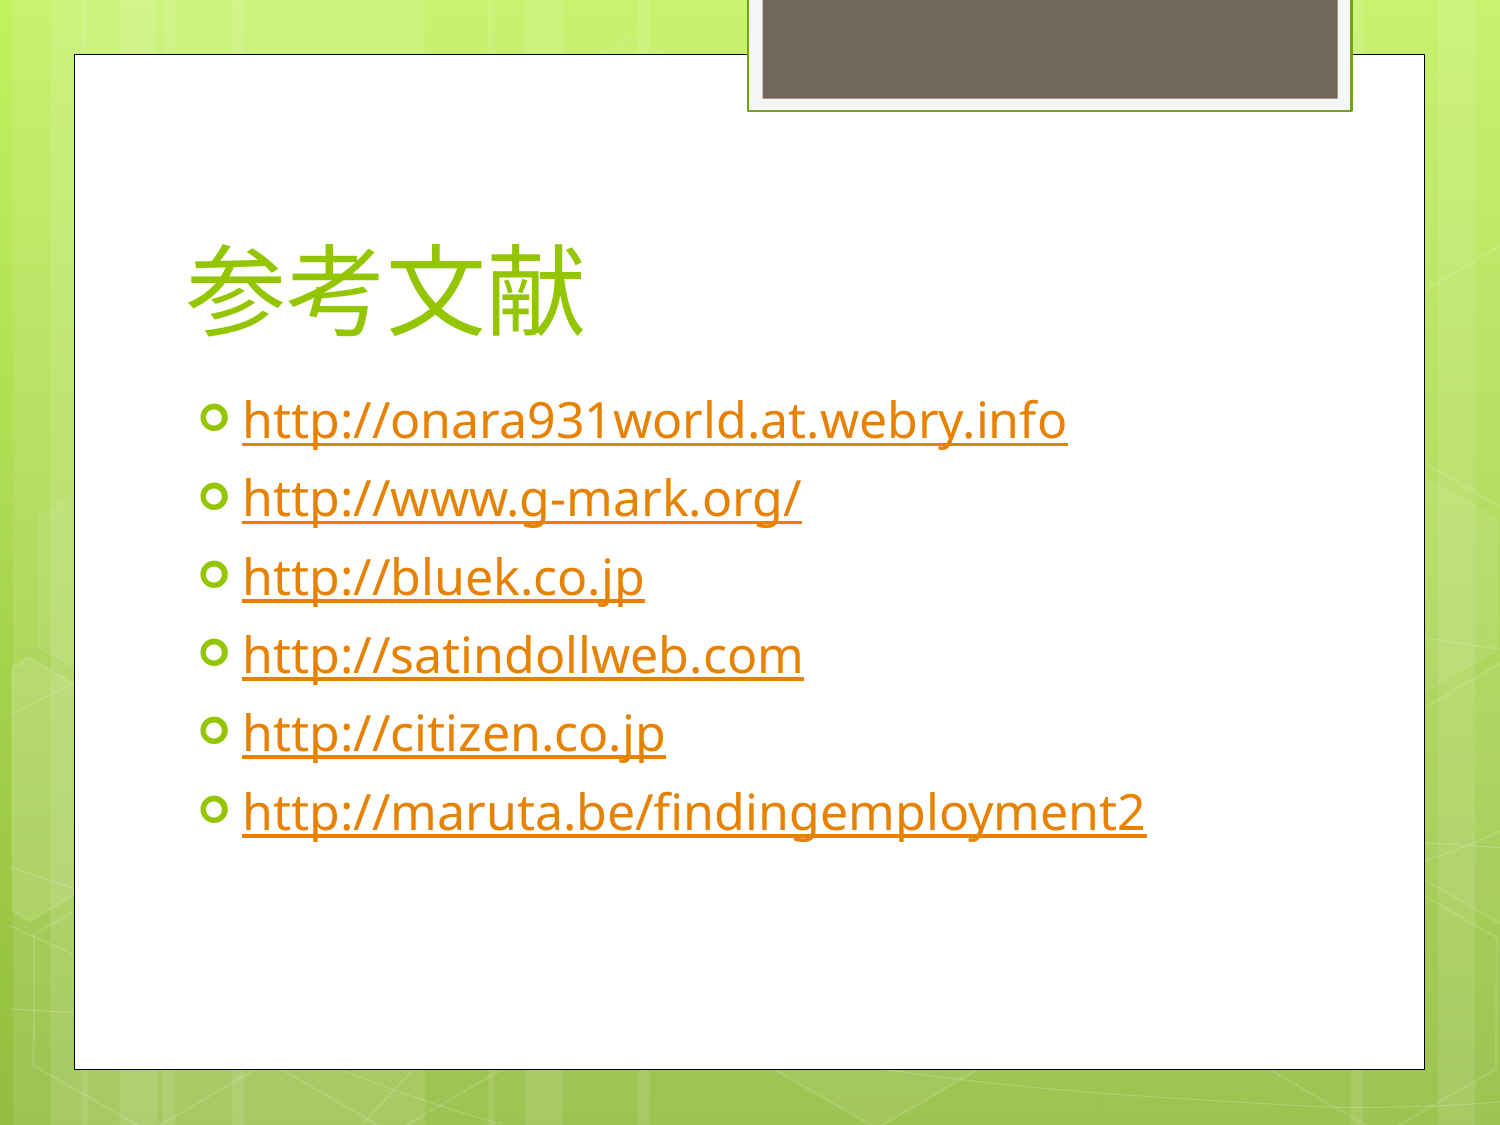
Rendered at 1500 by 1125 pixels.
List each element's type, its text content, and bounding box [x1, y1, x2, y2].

title 参考文献 [171, 168, 1324, 357]
list http://onara931world.at.webry.info http://www.g-mark.org/ http://bluek.co.jp http://satindollweb.com http://citizen.co.jp http://maruta.be/findingemployment2 [171, 381, 1283, 957]
